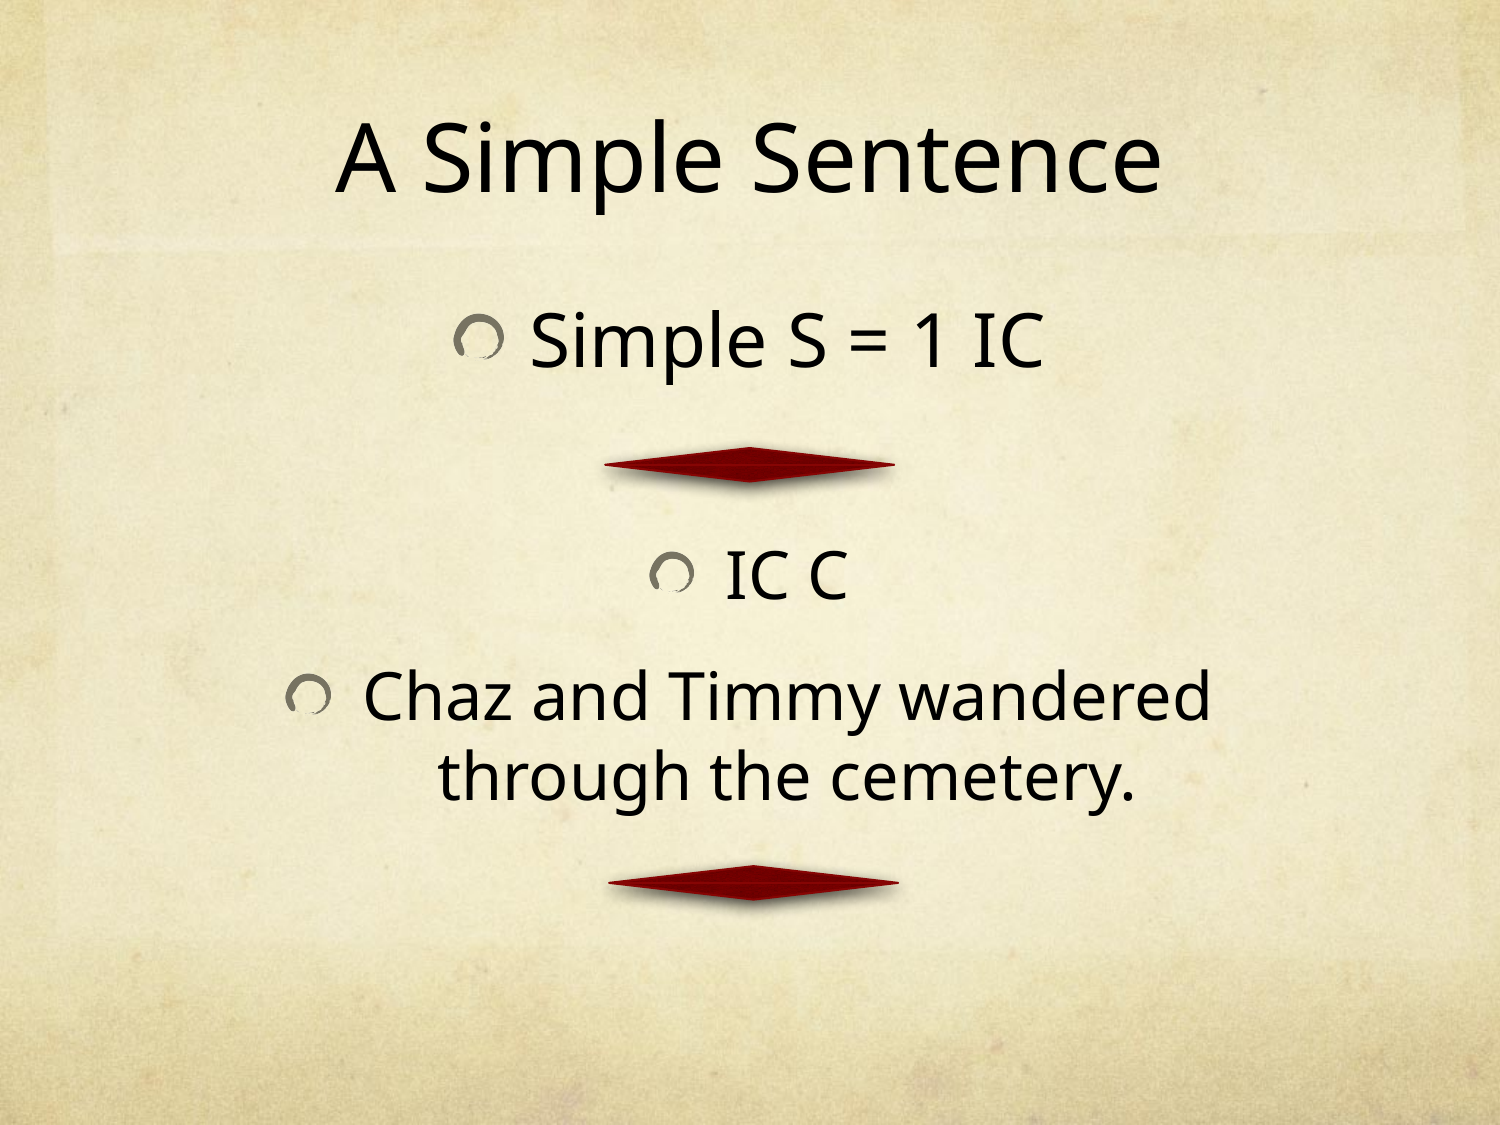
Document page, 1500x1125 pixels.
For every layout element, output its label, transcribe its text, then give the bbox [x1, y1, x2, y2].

text_box [608, 865, 900, 901]
title A Simple Sentence [150, 82, 1350, 225]
list Simple S = 1 IC [150, 284, 1350, 429]
text_box [604, 447, 896, 483]
picture [0, 0, 1500, 1125]
list IC C Chaz and Timmy wandered through the cemetery. [150, 524, 1350, 840]
